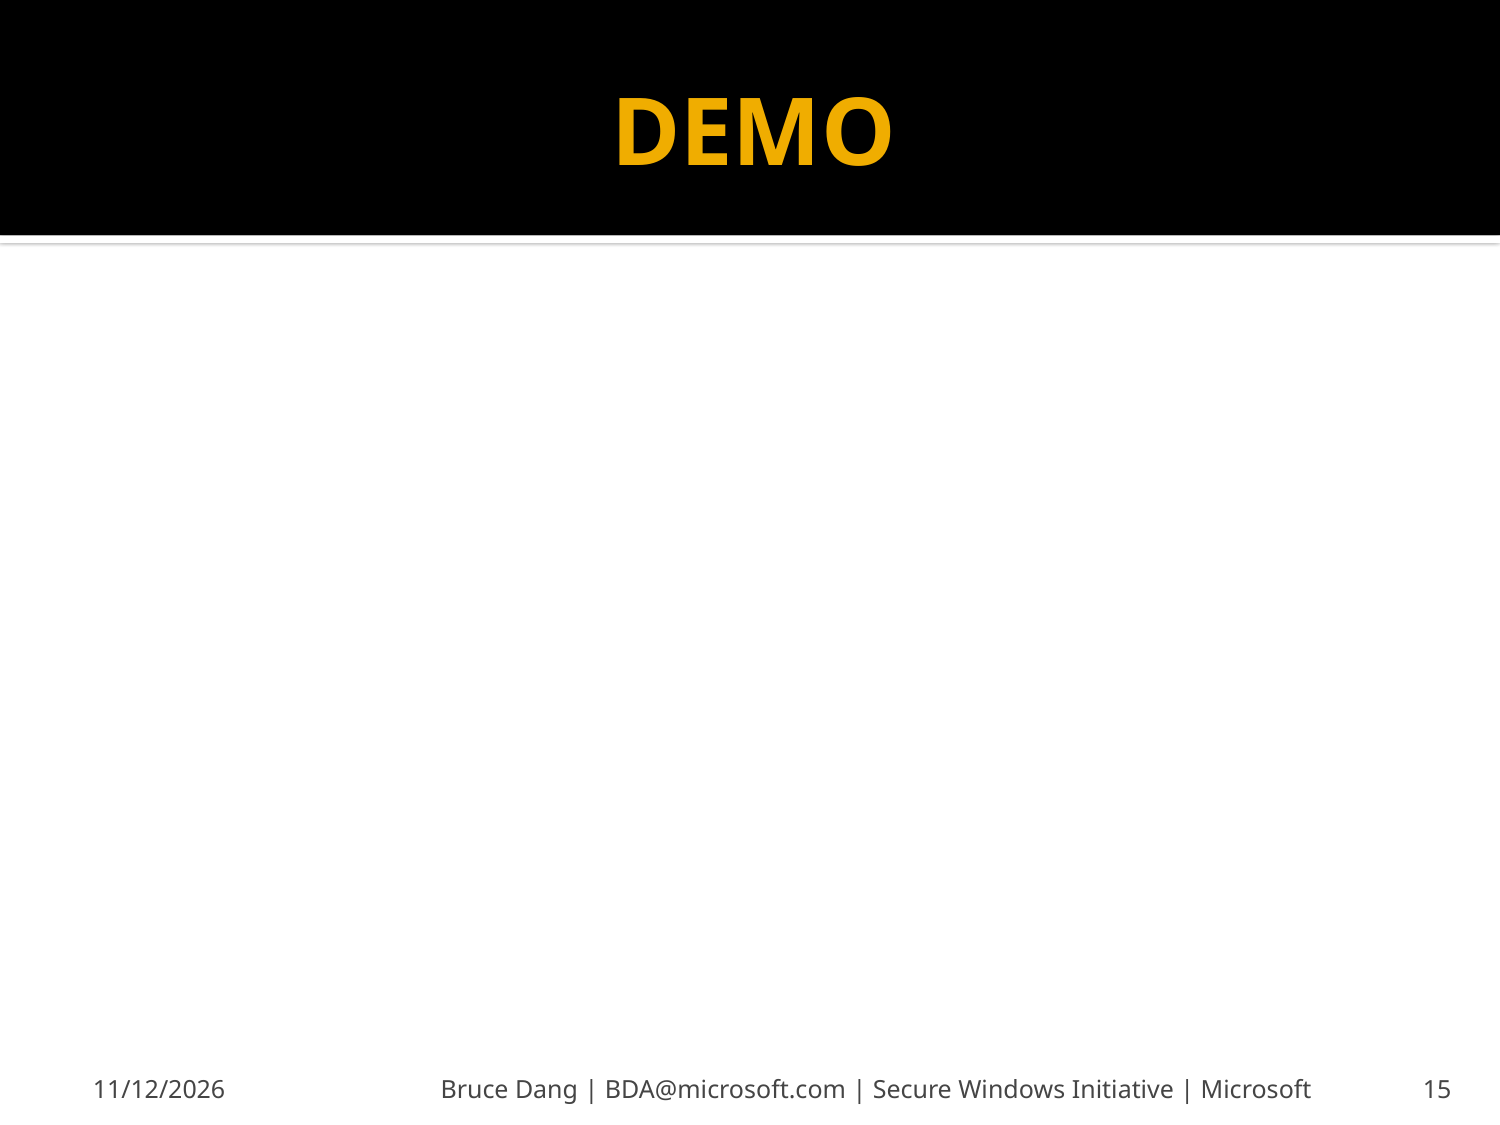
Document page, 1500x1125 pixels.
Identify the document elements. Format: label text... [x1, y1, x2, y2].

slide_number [75, 1062, 425, 1108]
footer Bruce Dang | BDA@microsoft.com | Secure Windows Initiative | Microsoft [433, 1062, 1337, 1108]
slide_number 15 [1345, 1062, 1467, 1108]
title DEMO [75, 25, 1425, 231]
